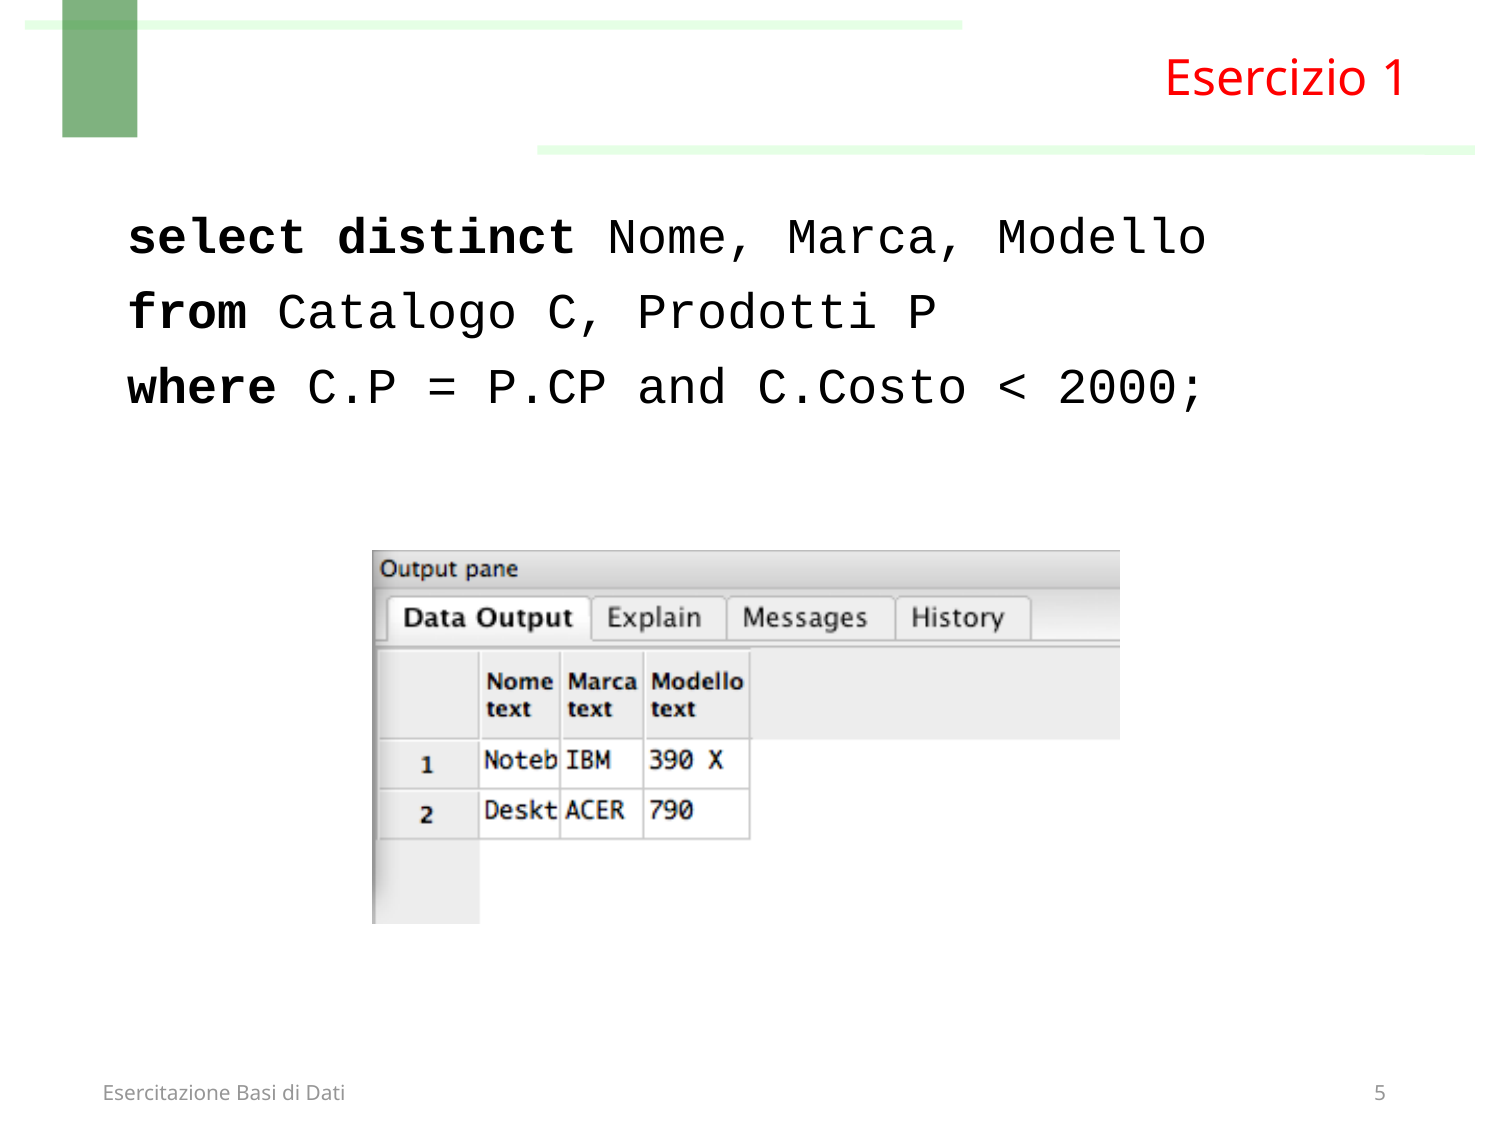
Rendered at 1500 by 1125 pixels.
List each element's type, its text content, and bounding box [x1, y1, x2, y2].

text_box select distinct Nome, Marca, Modello from Catalogo C, Prodotti P where C.P = P.CP and C.Costo < 2000; [112, 196, 1425, 422]
picture [371, 550, 1121, 924]
title Esercizio 1 [174, 24, 1425, 125]
